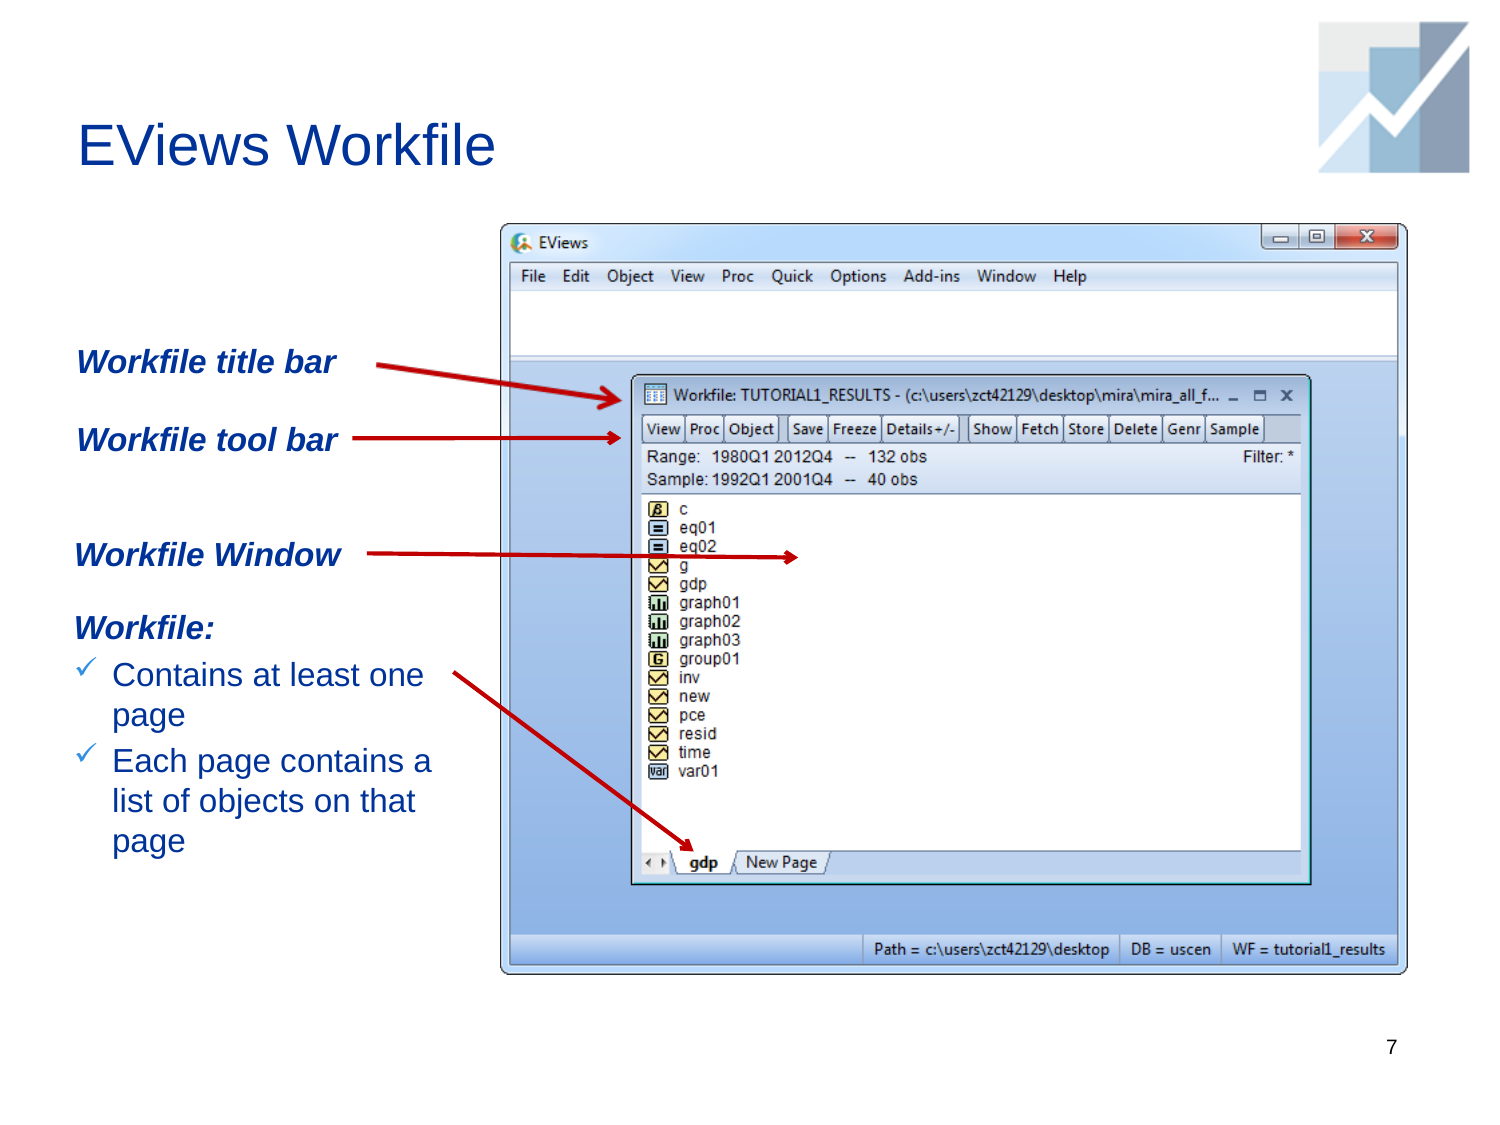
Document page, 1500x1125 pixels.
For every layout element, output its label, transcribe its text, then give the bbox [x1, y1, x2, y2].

text_box Workfile Window [59, 525, 399, 581]
picture [375, 223, 1408, 975]
text_box Workfile title bar [61, 333, 367, 388]
title EViews Workfile [62, 0, 1297, 185]
text_box Workfile tool bar [61, 410, 367, 465]
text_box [453, 671, 694, 852]
slide_number 7 [1262, 1015, 1413, 1067]
text_box Workfile: Contains at least one page Each page contains a list of objects on that page [59, 598, 474, 867]
picture [1300, 11, 1479, 181]
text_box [366, 553, 799, 558]
